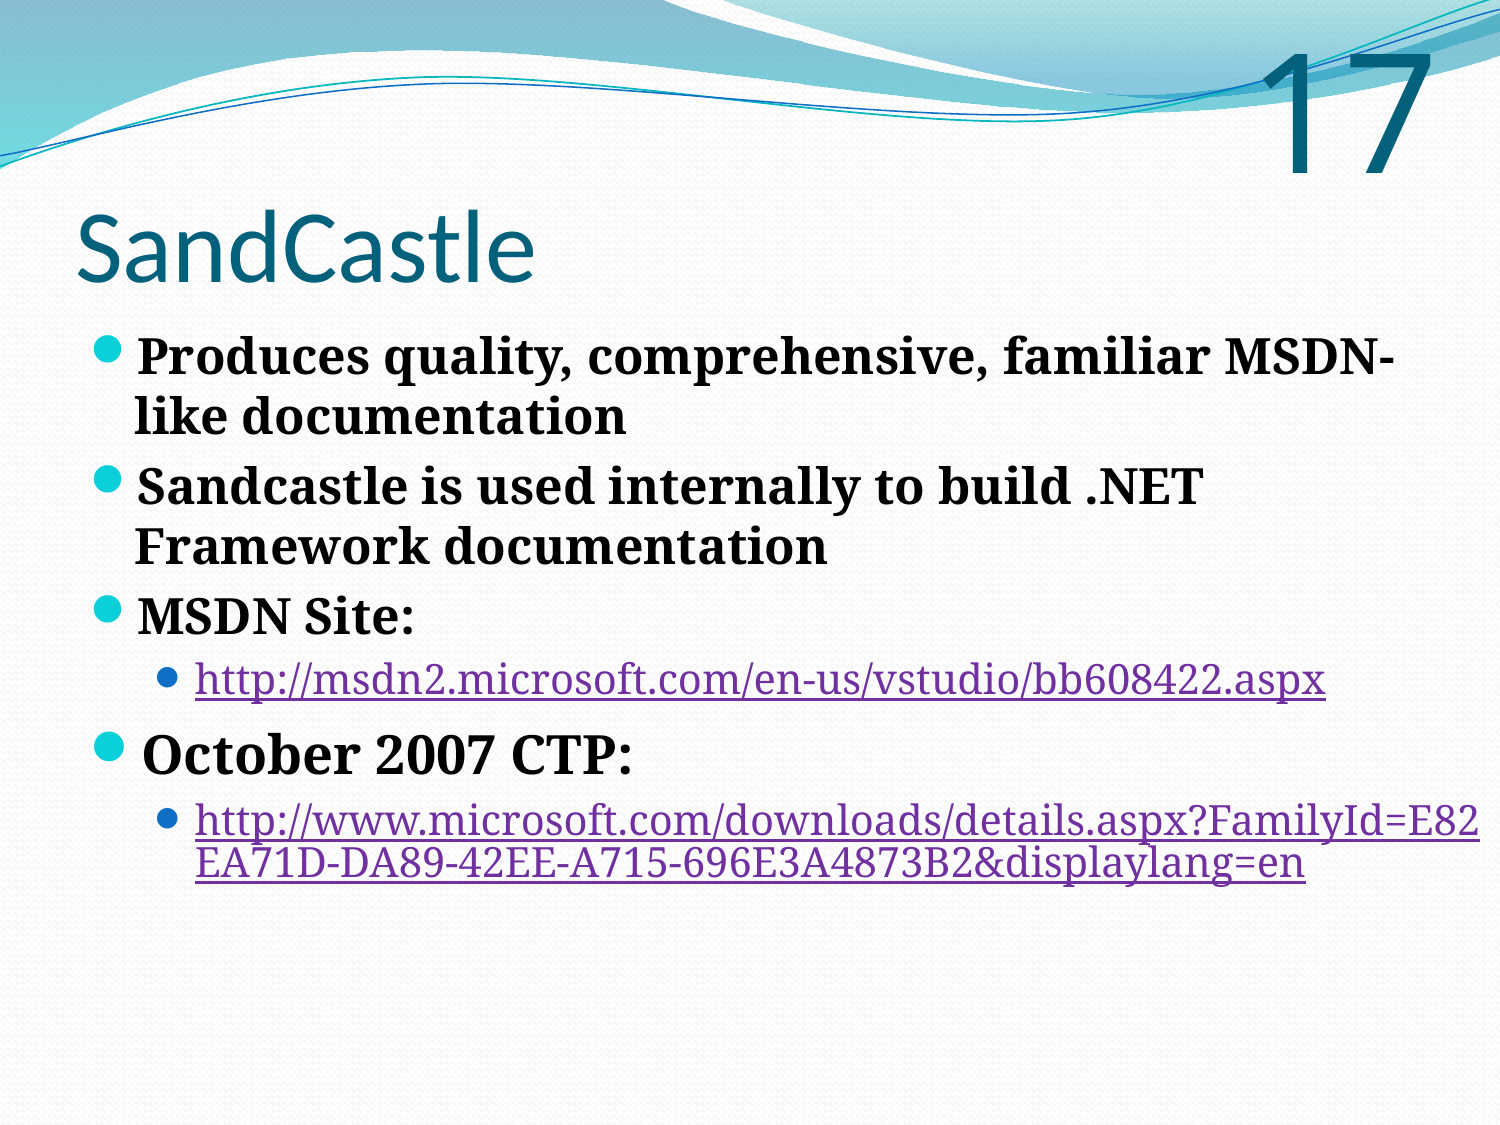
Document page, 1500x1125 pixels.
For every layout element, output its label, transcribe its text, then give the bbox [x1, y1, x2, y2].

text_box 17 [1233, 0, 1454, 215]
title SandCastle [75, 115, 1425, 303]
list Produces quality, comprehensive, familiar MSDN-like documentation Sandcastle is used internally to build .NET Framework documentation MSDN Site: http://msdn2.microsoft.com/en-us/vstudio/bb608422.aspx October 2007 CTP: http://www.microsoft.com/downloads/details.aspx?FamilyId=E82EA71D-DA89-42EE-A715-696E3A4873B2&displaylang=en [75, 317, 1500, 1038]
